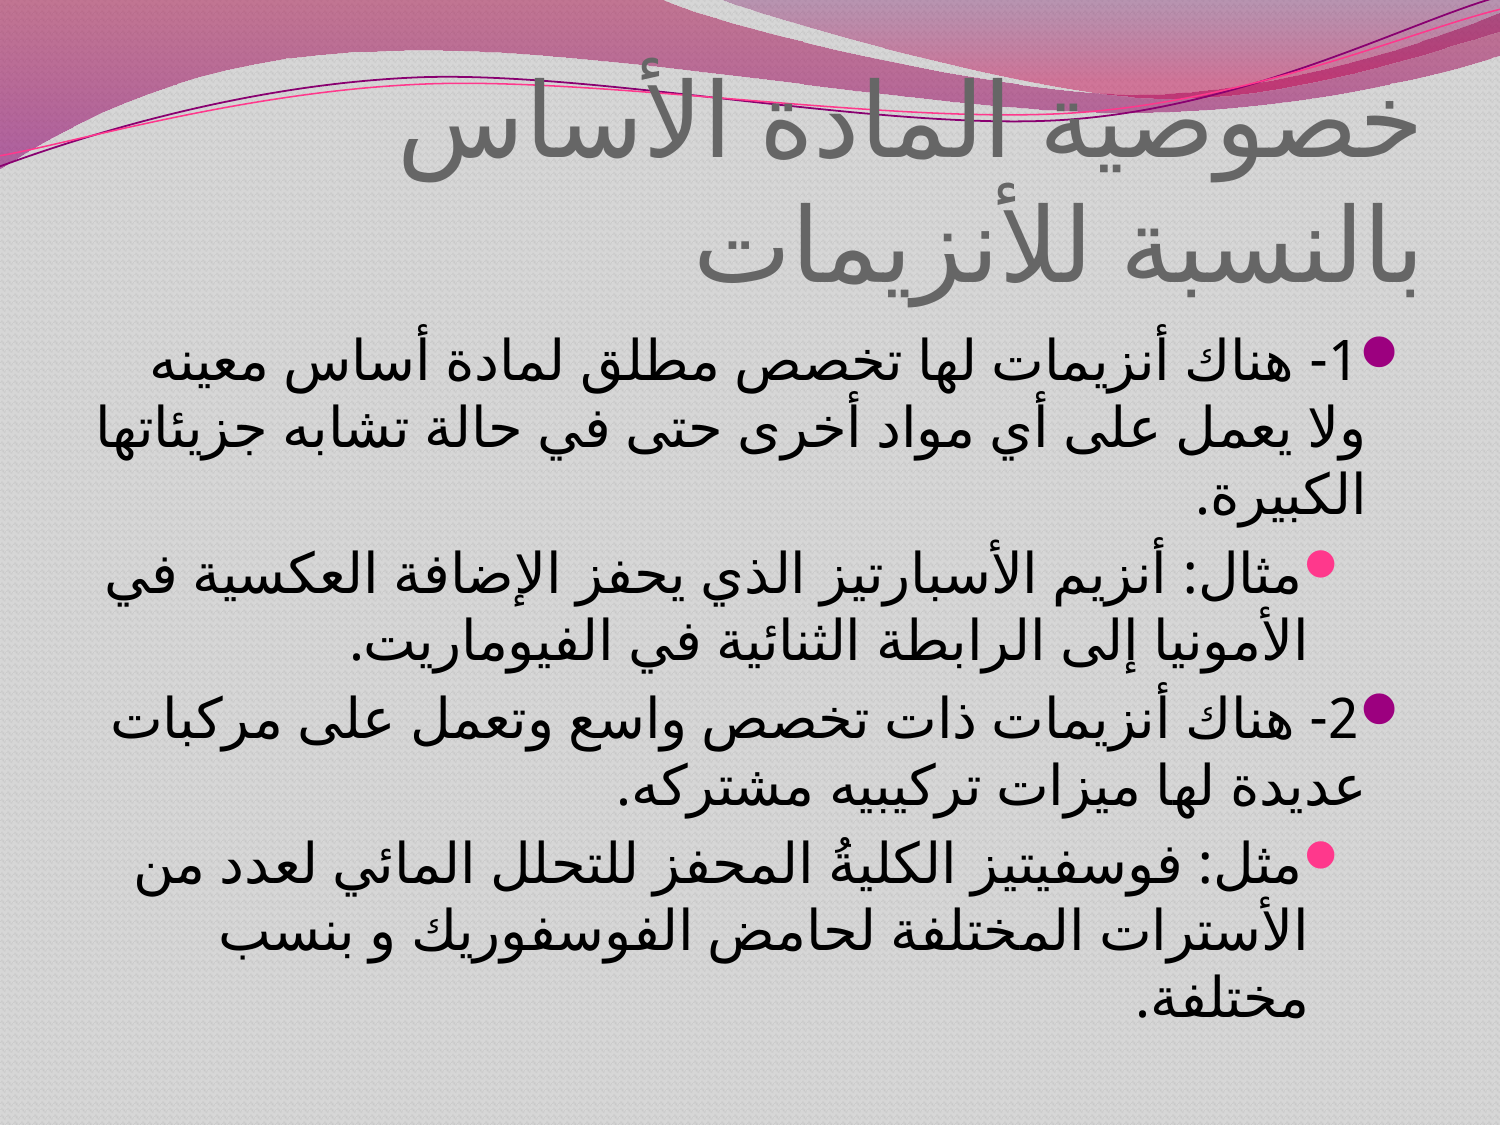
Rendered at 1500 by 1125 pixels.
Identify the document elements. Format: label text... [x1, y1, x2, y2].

list 1- هناك أنزيمات لها تخصص مطلق لمادة أساس معينه ولا يعمل على أي مواد أخرى حتى في حالة تشابه جزيئاتها الكبيرة. مثال: أنزيم الأسبارتيز الذي يحفز الإضافة العكسية في الأمونيا إلى الرابطة الثنائية في الفيوماريت. 2- هناك أنزيمات ذات تخصص واسع وتعمل على مركبات عديدة لها ميزات تركيبيه مشتركه. مثل: فوسفيتيز الكليةُ المحفز للتحلل المائي لعدد من الأسترات المختلفة لحامض الفوسفوريك و بنسب مختلفة. [75, 317, 1425, 1038]
title خصوصية المادة الأساس بالنسبة للأنزيمات [75, 115, 1425, 303]
